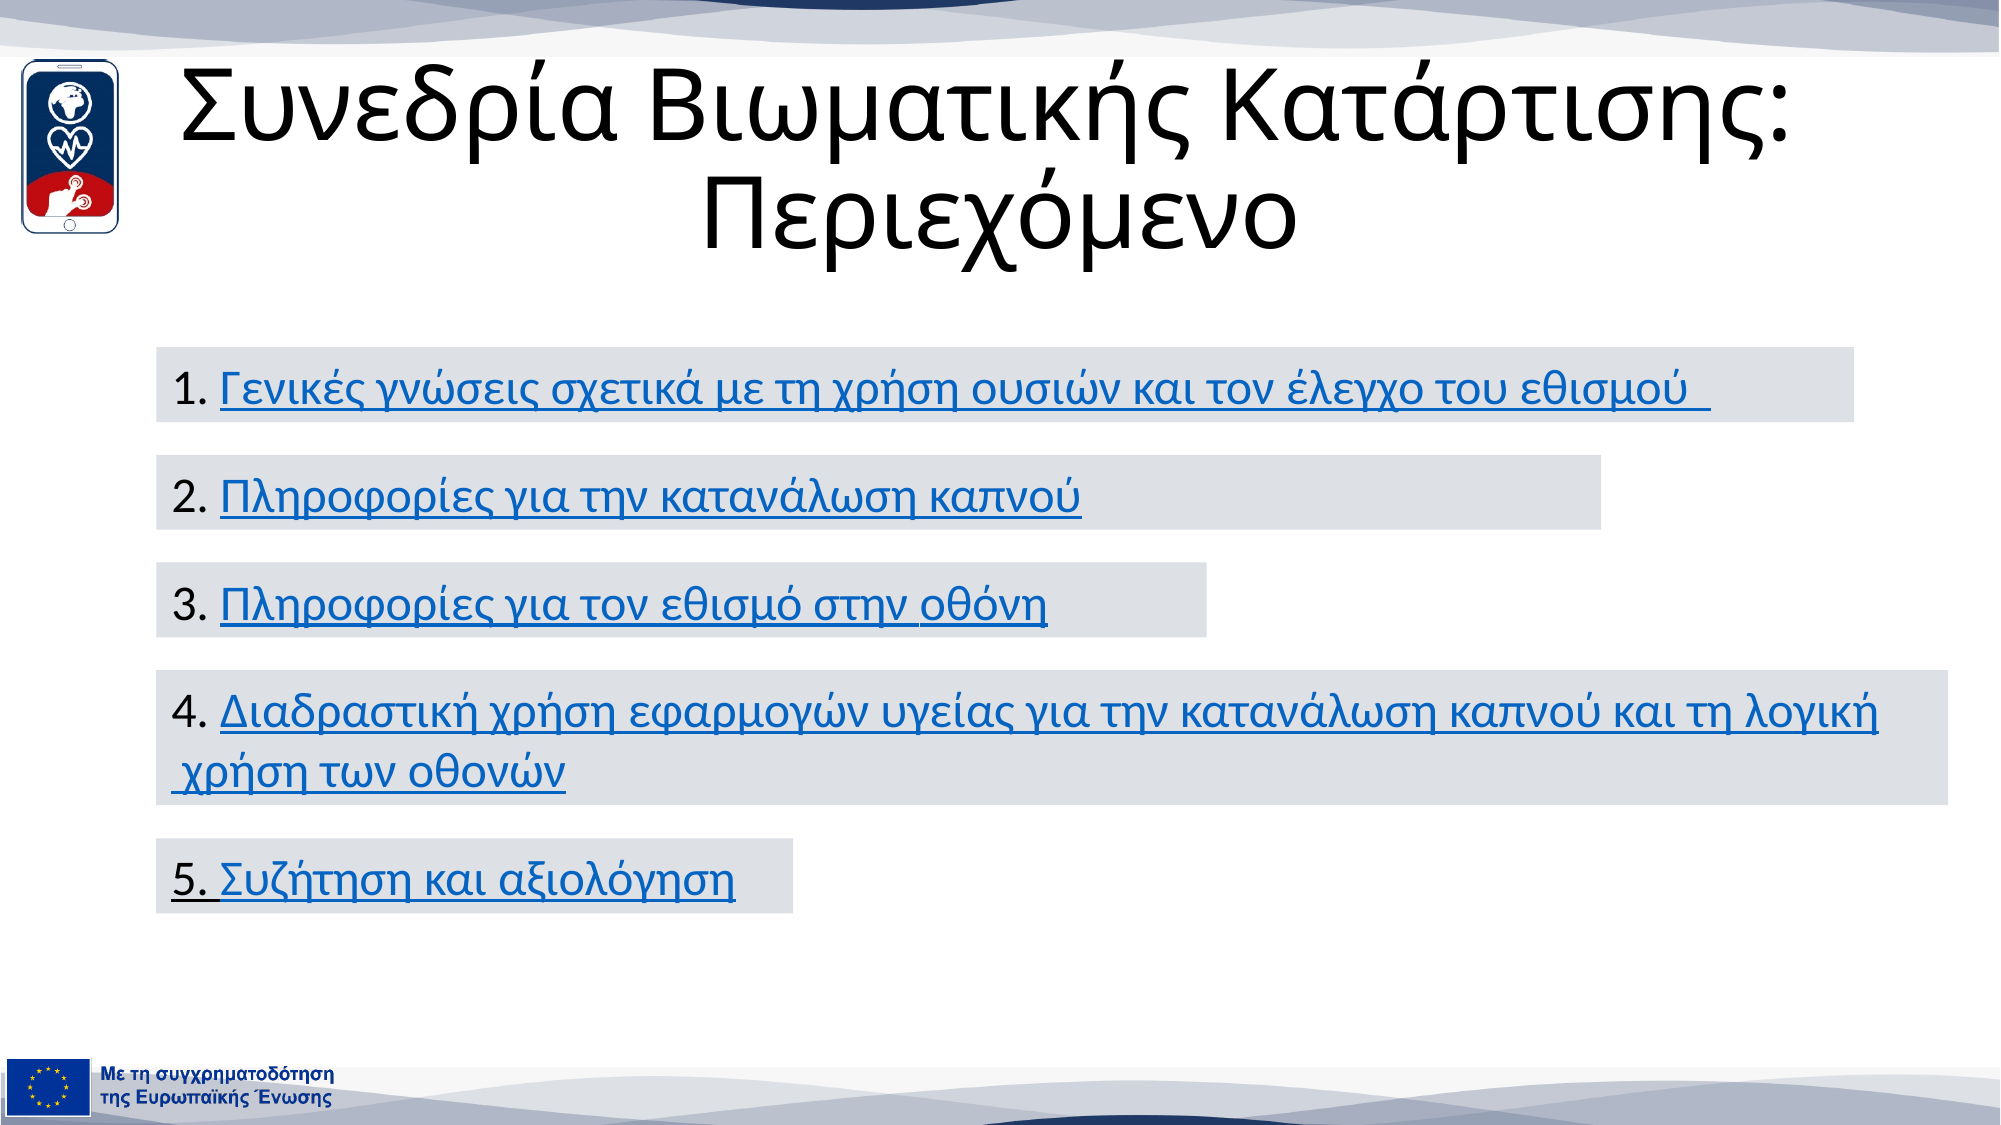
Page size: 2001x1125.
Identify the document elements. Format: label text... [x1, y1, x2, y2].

picture [0, 0, 1999, 57]
text_box 2. Πληροφορίες για την κατανάλωση καπνού [156, 454, 1602, 530]
text_box 1. Γενικές γνώσεις σχετικά με τη χρήση ουσιών και τον έλεγχο του εθισμού [156, 347, 1855, 423]
picture [0, 1054, 2001, 1125]
text_box 3. Πληροφορίες για τον εθισμό στην οθόνη [156, 562, 1207, 638]
picture [21, 59, 119, 234]
text_box 4. Διαδραστική χρήση εφαρμογών υγείας για την κατανάλωση καπνού και τη λογική χρήση των οθονών [156, 670, 1949, 806]
title Συνεδρία Βιωματικής Κατάρτισης: Περιεχόμενο [137, 59, 1863, 278]
text_box 5. Συζήτηση και αξιολόγηση [156, 838, 794, 914]
